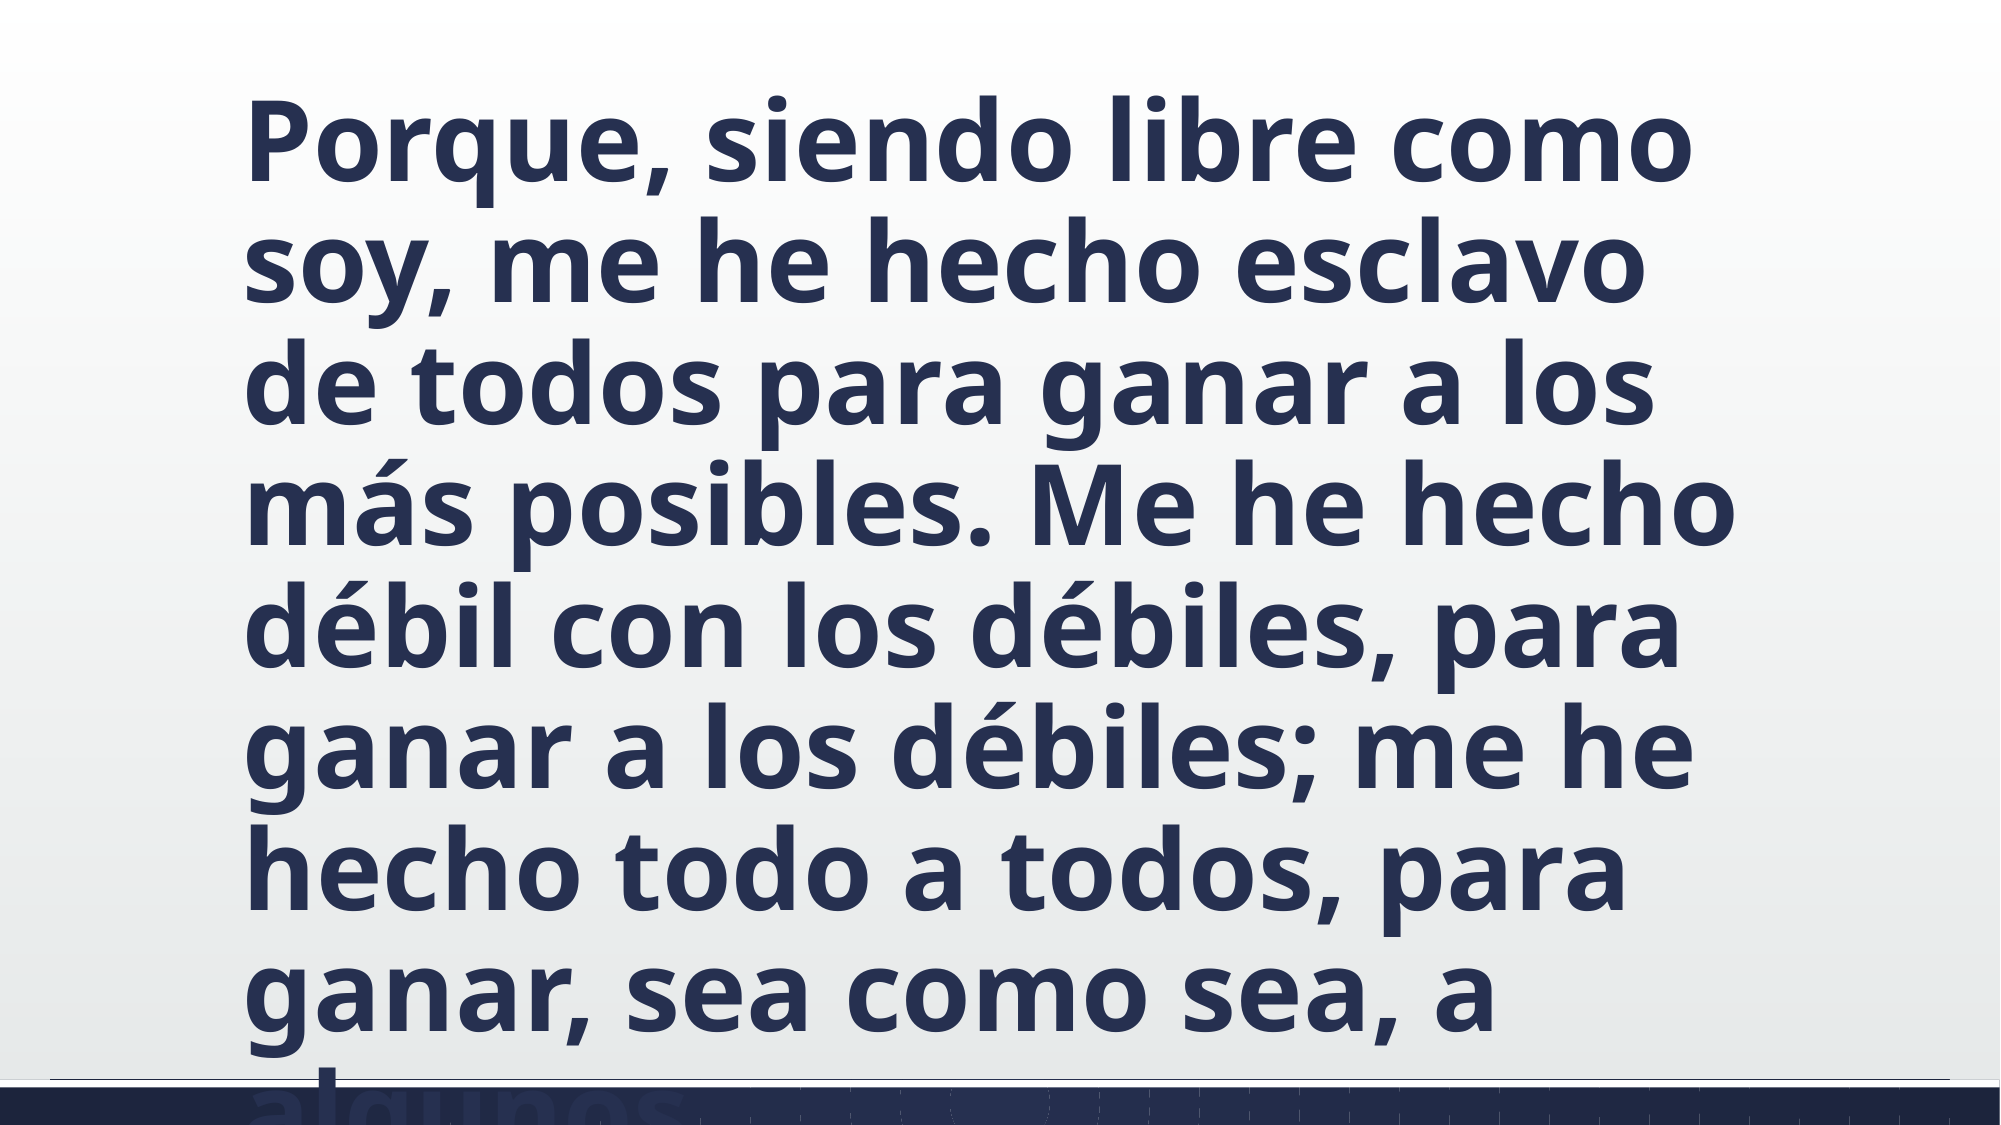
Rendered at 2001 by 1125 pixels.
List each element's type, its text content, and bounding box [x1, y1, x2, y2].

list Porque, siendo libre como soy, me he hecho esclavo de todos para ganar a los más posibles. Me he hecho débil con los débiles, para ganar a los débiles; me he hecho todo a todos, para ganar, sea como sea, a algunos. [219, 76, 1780, 990]
